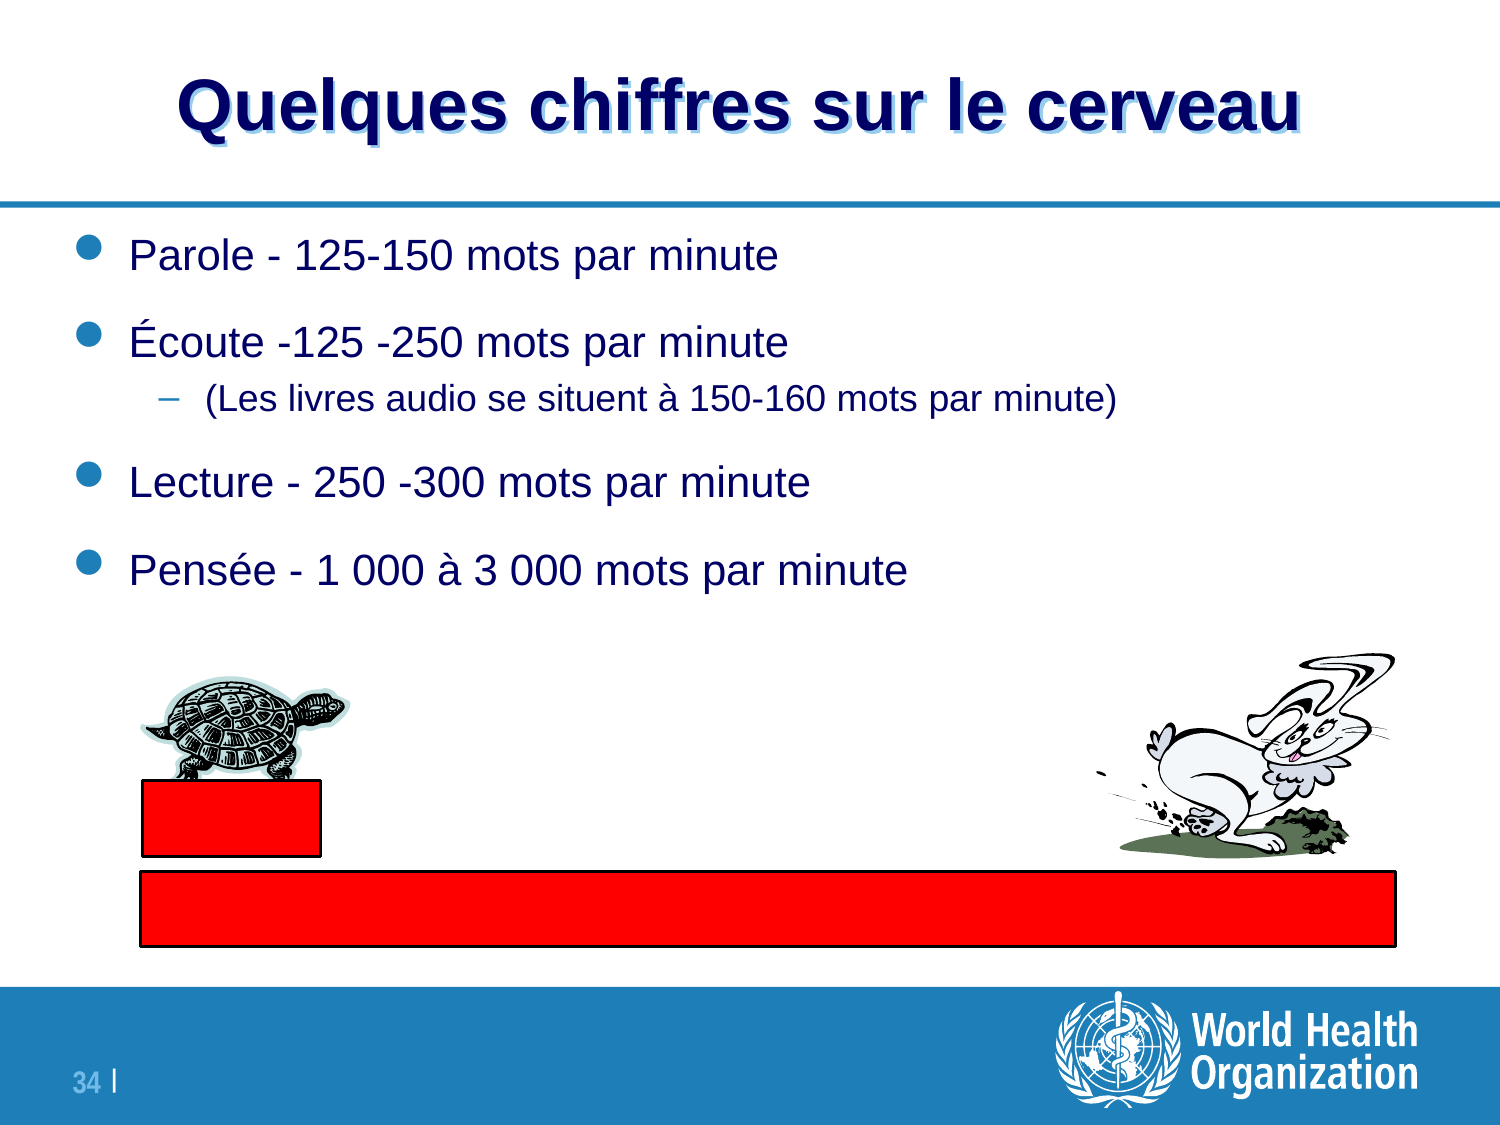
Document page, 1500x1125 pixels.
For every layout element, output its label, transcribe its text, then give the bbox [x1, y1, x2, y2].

list Parole - 125-150 mots par minute Écoute -125 -250 mots par minute (Les livres audio se situent à 150-160 mots par minute) Lecture - 250 -300 mots par minute Pensée - 1 000 à 3 000 mots par minute [72, 226, 1433, 984]
text_box [140, 871, 1396, 947]
picture [1094, 652, 1396, 863]
text_box [142, 810, 321, 857]
picture [144, 660, 338, 804]
title Quelques chiffres sur le cerveau [0, 0, 1500, 204]
